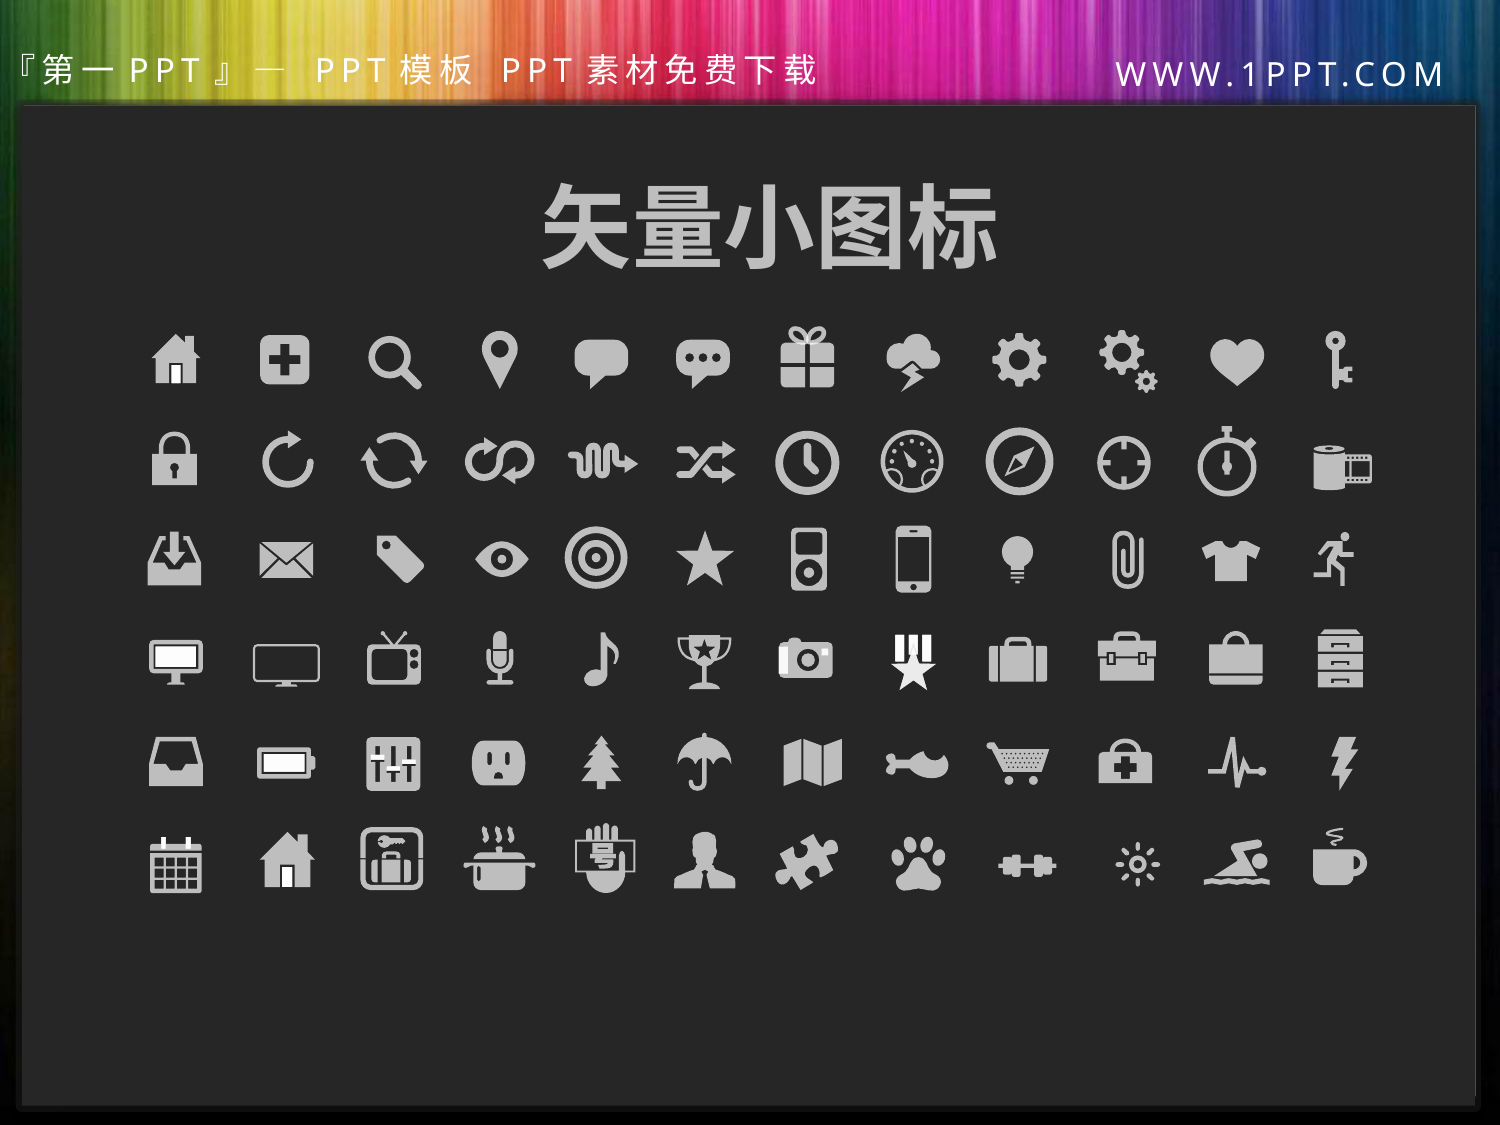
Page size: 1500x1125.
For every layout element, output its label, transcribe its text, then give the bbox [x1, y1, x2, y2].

text_box [1140, 654, 1145, 663]
text_box [567, 442, 639, 479]
text_box [1151, 862, 1161, 867]
text_box [493, 631, 507, 667]
text_box [783, 738, 802, 787]
text_box 矢量小图标 [396, 162, 1143, 287]
text_box [149, 736, 203, 787]
text_box [1121, 847, 1130, 856]
text_box [1135, 370, 1158, 393]
text_box [1208, 736, 1267, 788]
text_box [386, 766, 400, 771]
text_box [1001, 536, 1034, 570]
text_box [775, 430, 840, 495]
text_box [161, 837, 166, 848]
text_box [803, 567, 815, 578]
text_box [895, 857, 941, 891]
text_box [677, 635, 732, 690]
text_box [1210, 339, 1265, 387]
text_box [377, 835, 406, 848]
text_box [791, 527, 827, 591]
text_box [1135, 877, 1140, 887]
text_box [481, 330, 518, 390]
text_box [1109, 654, 1114, 663]
text_box [1098, 738, 1153, 784]
text_box [780, 342, 806, 363]
text_box [1209, 631, 1263, 685]
text_box [1146, 873, 1155, 881]
text_box [360, 827, 424, 859]
text_box [891, 849, 904, 866]
text_box [998, 854, 1057, 877]
text_box [780, 367, 806, 388]
text_box [1251, 853, 1268, 869]
text_box [578, 539, 615, 576]
text_box [574, 339, 629, 390]
text_box [885, 751, 949, 779]
text_box [381, 859, 401, 883]
text_box [1135, 841, 1140, 851]
text_box [486, 648, 514, 685]
text_box [360, 859, 424, 891]
text_box [261, 559, 312, 578]
text_box [475, 541, 529, 578]
text_box [895, 634, 905, 662]
text_box [1320, 629, 1361, 635]
text_box [150, 853, 202, 894]
text_box [368, 335, 422, 390]
text_box [151, 333, 201, 384]
text_box [677, 732, 732, 791]
text_box [360, 447, 412, 489]
text_box [381, 851, 401, 859]
text_box [1325, 827, 1344, 846]
text_box [999, 636, 1034, 682]
text_box [676, 339, 730, 390]
text_box [1317, 654, 1363, 670]
text_box [163, 531, 186, 566]
text_box [910, 644, 917, 655]
text_box [263, 754, 305, 772]
text_box [809, 367, 835, 388]
text_box [1146, 847, 1155, 856]
text_box [676, 530, 735, 586]
text_box [260, 335, 310, 385]
text_box [674, 831, 736, 889]
text_box [481, 826, 489, 844]
text_box [1099, 330, 1145, 375]
text_box [880, 429, 944, 493]
text_box [261, 542, 312, 563]
text_box [370, 754, 385, 760]
text_box [900, 363, 925, 393]
text_box [507, 826, 515, 844]
text_box [702, 464, 736, 484]
text_box [801, 653, 815, 667]
picture [0, 0, 1500, 1125]
text_box [988, 645, 998, 682]
text_box [1121, 873, 1130, 881]
text_box [1213, 839, 1263, 877]
text_box [147, 536, 202, 586]
text_box [803, 442, 820, 475]
text_box [185, 837, 191, 848]
text_box [282, 867, 293, 887]
text_box [1313, 445, 1345, 453]
text_box [821, 648, 829, 656]
text_box [1128, 855, 1147, 874]
text_box [1097, 435, 1151, 490]
text_box [922, 634, 932, 662]
text_box [891, 655, 936, 691]
text_box [985, 427, 1054, 496]
text_box [376, 535, 425, 583]
text_box [1028, 775, 1038, 785]
text_box [152, 431, 197, 486]
text_box [1317, 671, 1363, 688]
text_box [155, 646, 196, 667]
text_box [1112, 530, 1144, 589]
text_box [584, 632, 619, 687]
text_box [581, 735, 622, 790]
text_box [171, 365, 181, 384]
text_box [1203, 878, 1270, 885]
text_box [903, 450, 917, 468]
text_box [1004, 446, 1035, 477]
text_box [471, 740, 526, 786]
text_box [1197, 426, 1257, 497]
text_box [257, 747, 316, 779]
text_box [497, 554, 507, 564]
text_box [1201, 541, 1261, 582]
text_box [590, 843, 616, 869]
text_box [371, 859, 378, 883]
text_box [367, 631, 421, 685]
text_box [778, 646, 788, 674]
text_box [903, 836, 917, 853]
text_box [464, 437, 535, 485]
text_box [149, 639, 203, 685]
text_box [676, 446, 700, 461]
text_box [376, 432, 428, 475]
text_box [1331, 736, 1359, 791]
text_box [259, 831, 315, 888]
text_box [295, 543, 314, 576]
text_box [1313, 541, 1354, 586]
text_box [809, 342, 835, 363]
text_box [775, 833, 839, 891]
text_box [676, 440, 736, 478]
text_box [1099, 658, 1154, 681]
text_box [992, 333, 1047, 387]
text_box [895, 525, 932, 593]
text_box [932, 849, 946, 866]
text_box [1115, 862, 1125, 867]
text_box [1325, 330, 1353, 390]
text_box [366, 737, 421, 791]
text_box [1221, 450, 1233, 475]
text_box [908, 634, 918, 655]
text_box [807, 326, 827, 345]
text_box [1035, 645, 1048, 682]
text_box [803, 738, 822, 787]
text_box [788, 326, 809, 345]
text_box [1097, 631, 1156, 657]
text_box [463, 862, 536, 891]
text_box [1313, 849, 1368, 886]
text_box [1317, 636, 1363, 652]
text_box [494, 826, 503, 844]
text_box [1004, 775, 1014, 785]
text_box [986, 742, 1050, 772]
text_box [259, 543, 278, 576]
text_box [591, 553, 601, 563]
text_box [575, 823, 636, 894]
text_box [404, 859, 411, 883]
text_box [564, 526, 628, 589]
text_box [823, 738, 842, 787]
text_box [1340, 531, 1350, 542]
text_box [920, 836, 934, 853]
text_box [150, 843, 202, 851]
text_box [473, 846, 526, 860]
text_box [779, 637, 833, 678]
text_box [262, 430, 314, 488]
text_box [1313, 452, 1372, 491]
text_box [252, 644, 320, 687]
text_box [402, 759, 416, 764]
text_box [886, 333, 941, 369]
